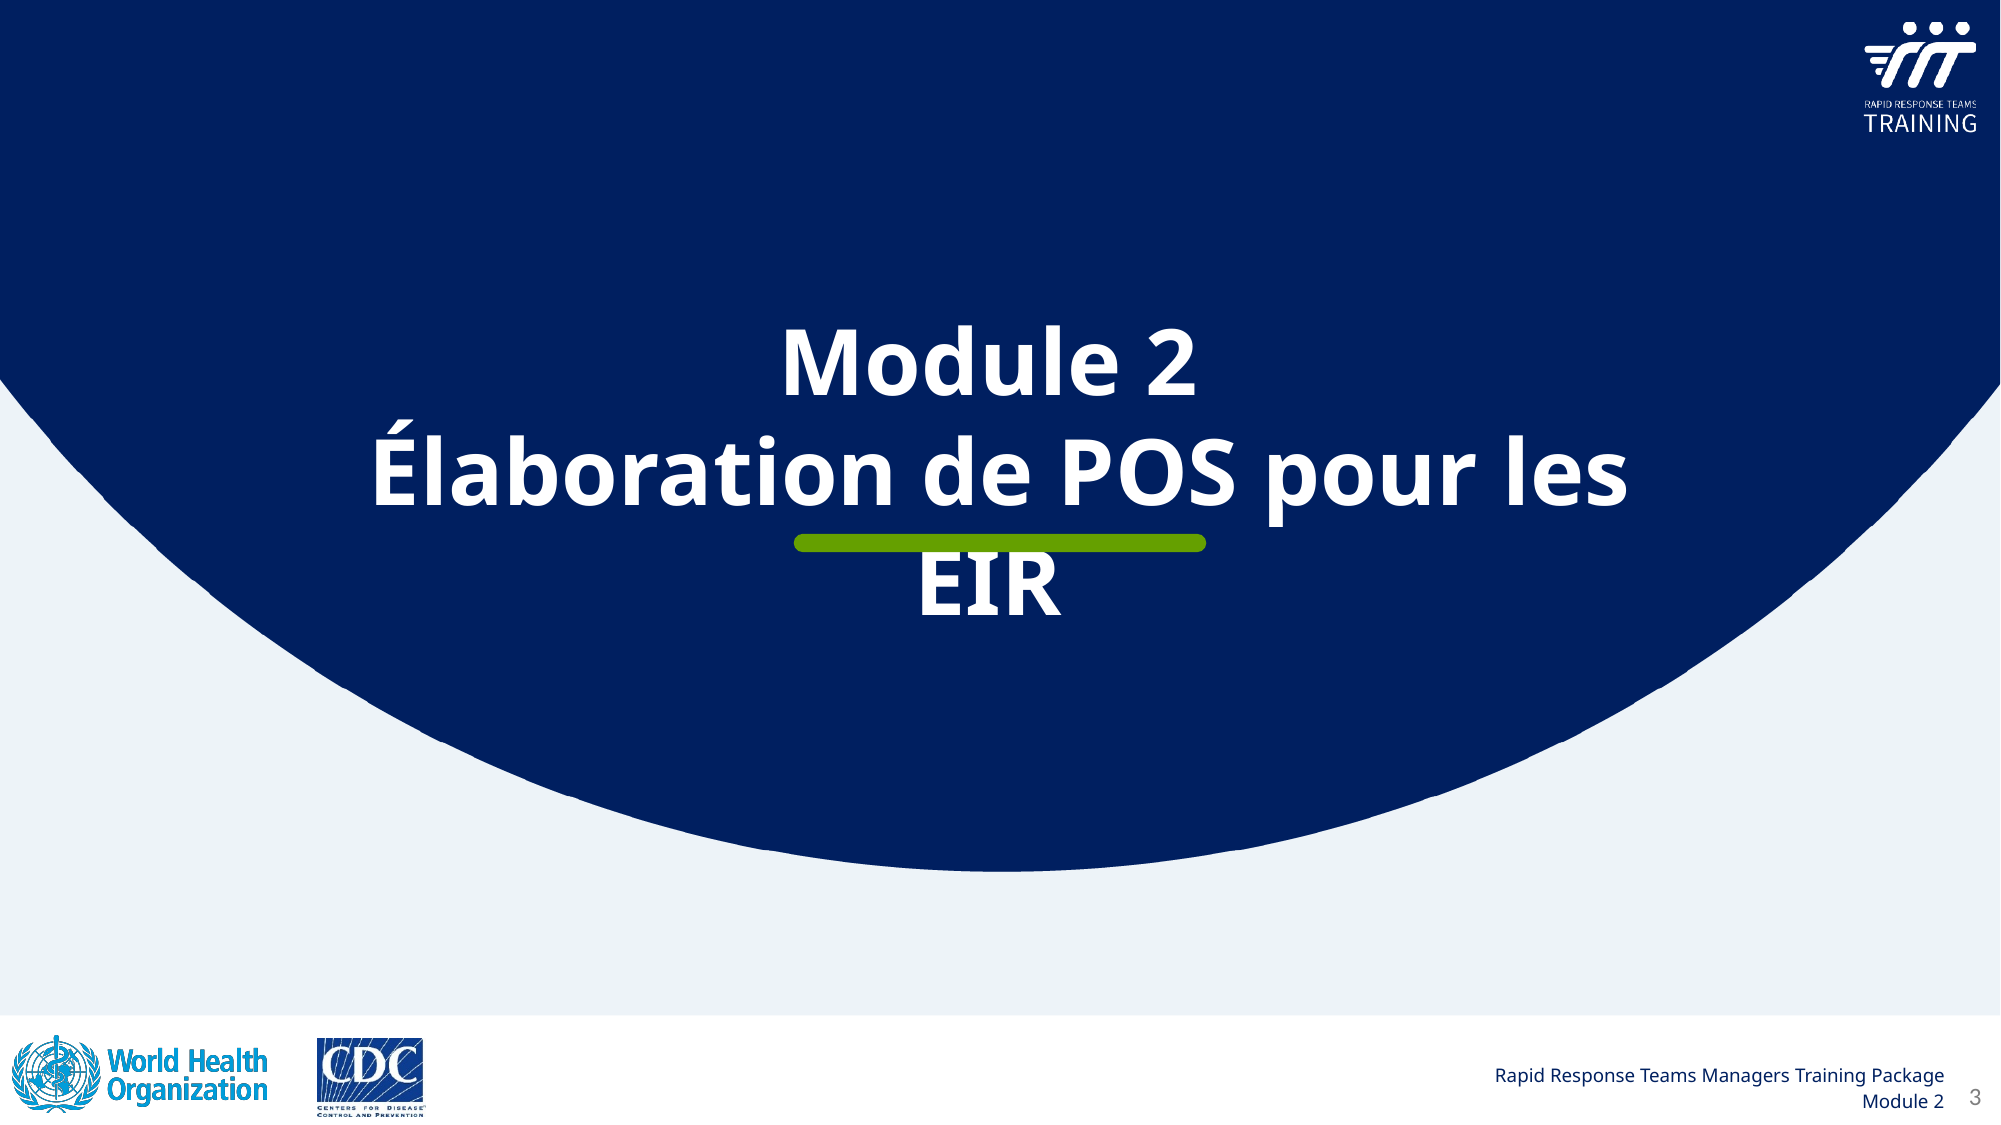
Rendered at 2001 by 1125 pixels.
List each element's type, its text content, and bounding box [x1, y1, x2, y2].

picture [30, 1083, 37, 1091]
picture [12, 1035, 54, 1068]
picture [317, 1038, 426, 1117]
picture [24, 1054, 36, 1087]
picture [22, 1062, 26, 1077]
picture [50, 1108, 62, 1113]
text_box [793, 533, 1207, 553]
picture [40, 1062, 47, 1070]
picture [34, 1054, 43, 1078]
picture [46, 1056, 54, 1062]
picture [59, 1035, 267, 1113]
picture [36, 1088, 78, 1105]
picture [0, 0, 2001, 904]
text_box Module 2 Élaboration de POS pour les EIR [343, 296, 1657, 642]
slide_number 3 [1953, 1072, 2000, 1125]
picture [12, 1083, 48, 1113]
picture [71, 1053, 90, 1091]
